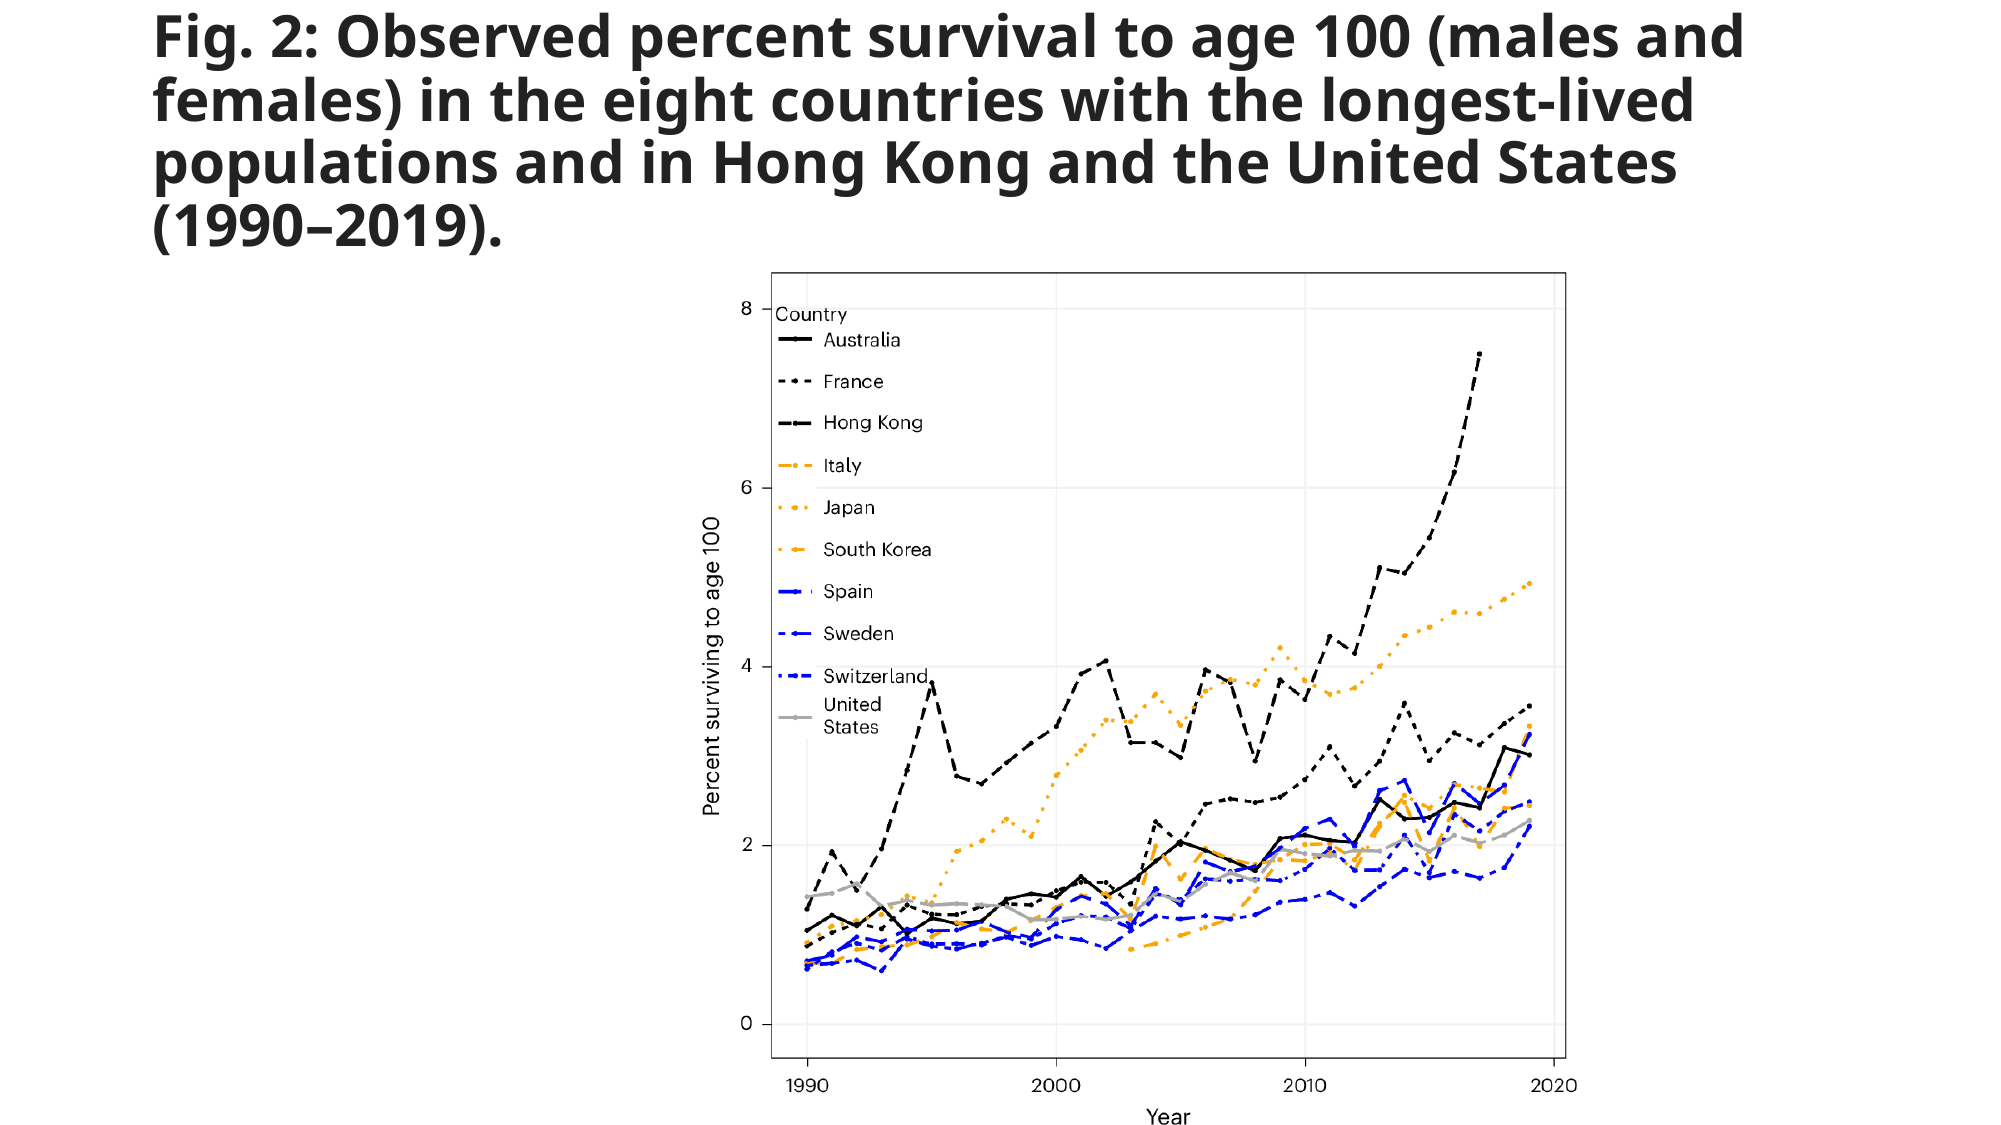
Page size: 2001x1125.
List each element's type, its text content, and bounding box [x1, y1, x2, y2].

title Fig. 2: Observed percent survival to age 100 (males and females) in the eight countries with the longest-lived populations and in Hong Kong and the United States (1990–2019). [137, 59, 1863, 278]
picture [702, 272, 1577, 1125]
